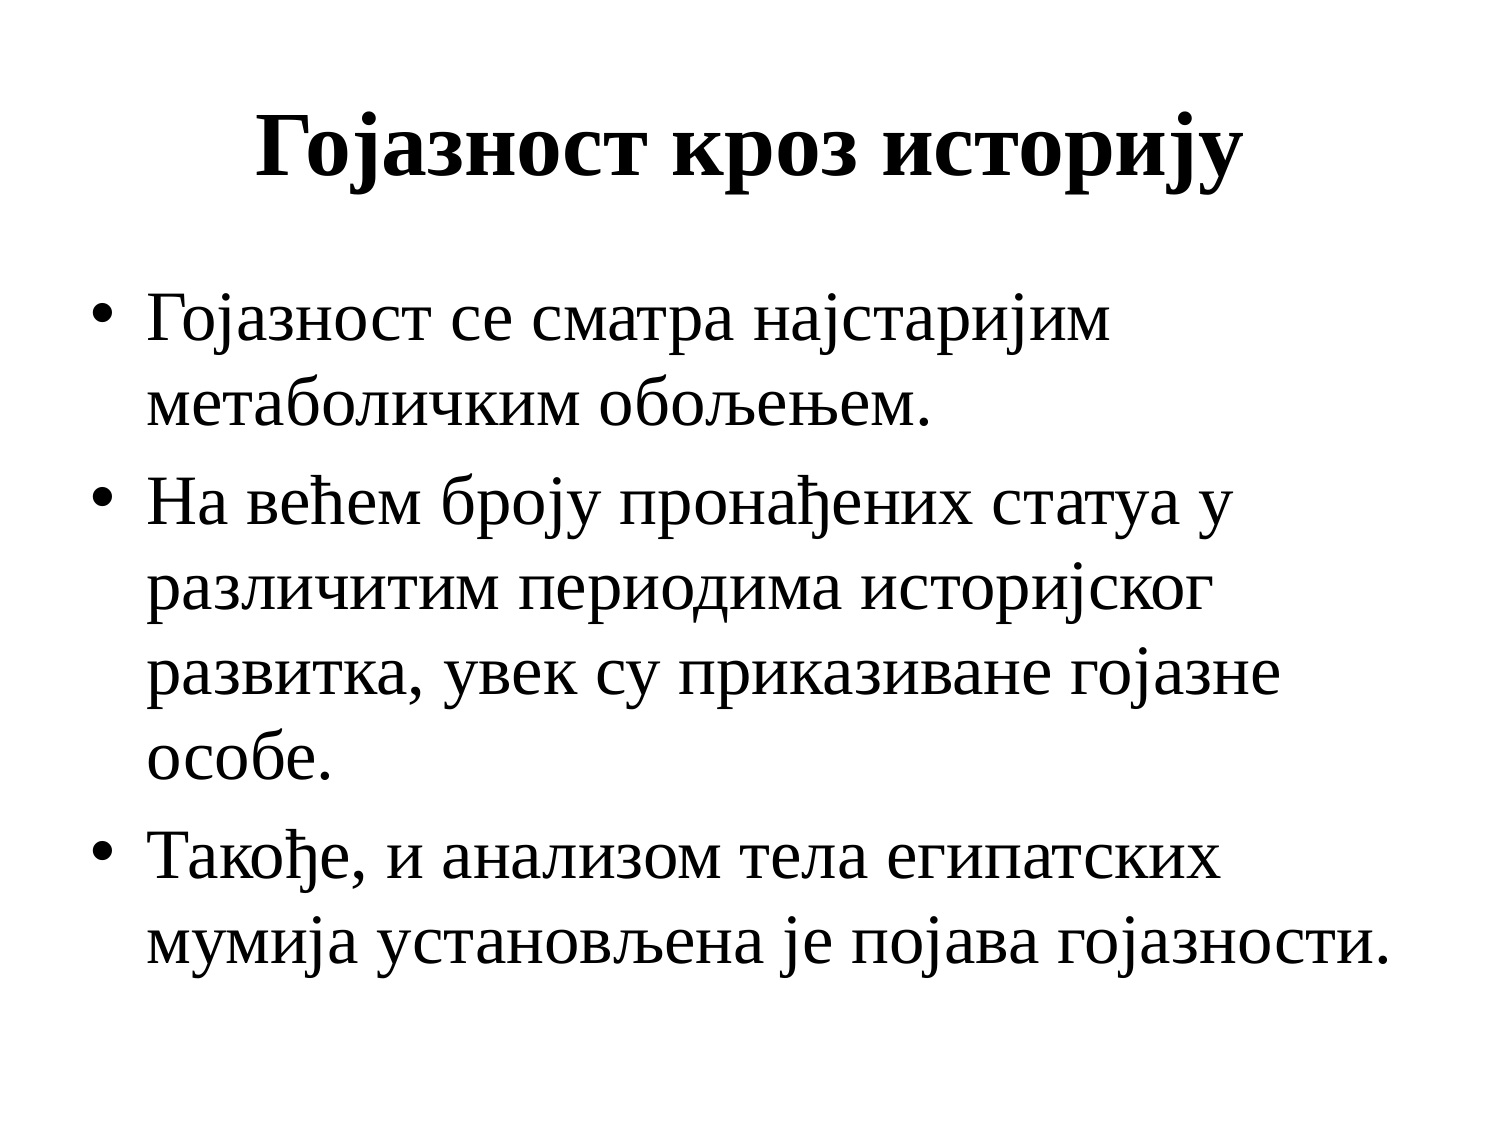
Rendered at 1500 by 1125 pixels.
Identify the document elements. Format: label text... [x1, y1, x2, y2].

list Гојазност се сматра најстаријим метаболичким обољењем. На већем броју пронађених статуа у различитим периодима историјског развитка, увек су приказиване гојазне особе. Такође, и анализом тела египатских мумија установљена је појава гојазности. [75, 262, 1425, 1005]
title Гојазност кроз историју [75, 45, 1425, 233]
